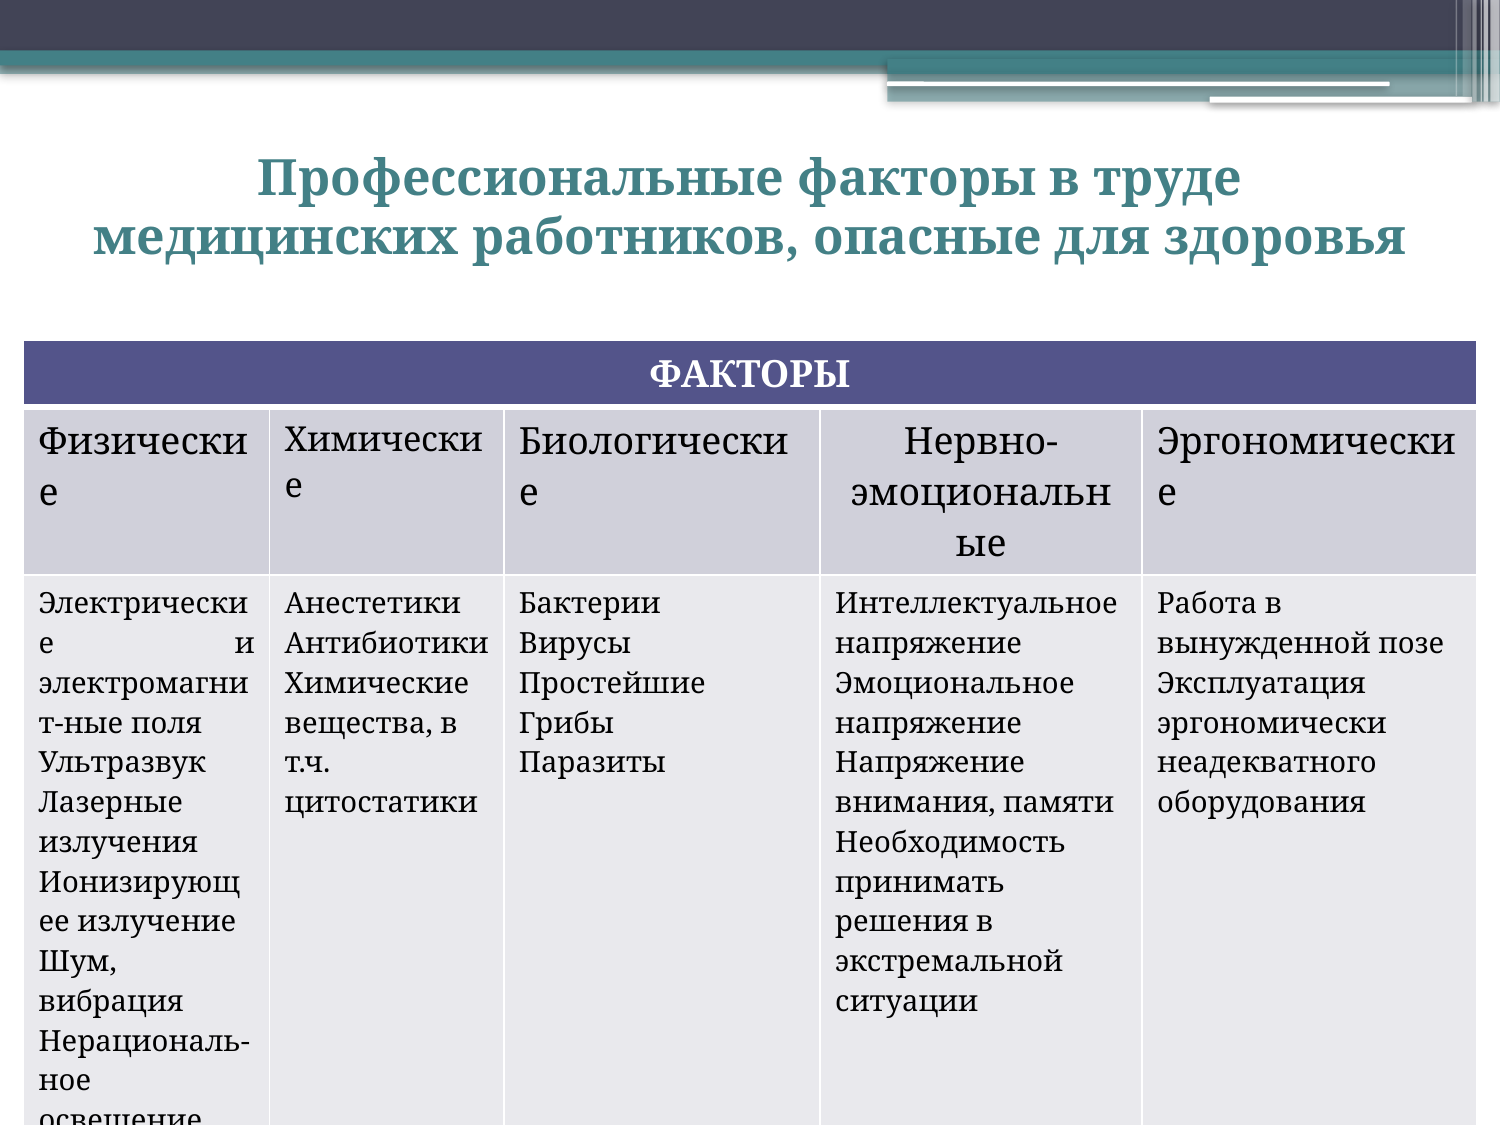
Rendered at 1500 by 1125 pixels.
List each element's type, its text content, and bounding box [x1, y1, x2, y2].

table_cell Анестетики Антибиотики Химические вещества, в т.ч. цитостатики [270, 576, 503, 1125]
table_cell Работа в вынужденной позе Эксплуатация эргономически неадекватного оборудования [1143, 576, 1476, 1125]
title Профессиональные факторы в труде медицинских работников, опасные для здоровья [75, 117, 1425, 293]
table_cell Эргономические [1143, 410, 1476, 574]
table_cell Нервно- эмоциональные [821, 410, 1141, 574]
table_cell Физические [24, 410, 269, 574]
table_cell Интеллектуальное напряжение Эмоциональное напряжение Напряжение внимания, памяти Необходимость принимать решения в экстремальной ситуации [821, 576, 1141, 1125]
table_cell Биологические [505, 410, 819, 574]
table_cell Химические [270, 410, 503, 574]
table_cell Бактерии Вирусы Простейшие Грибы Паразиты [505, 576, 819, 1125]
table_cell Электрические и электромагнит-ные поля Ультразвук Лазерные излучения Ионизирующее излучение Шум, вибрация Нерациональ-ное освещение [24, 576, 269, 1125]
table_header ФАКТОРЫ [24, 341, 1476, 404]
